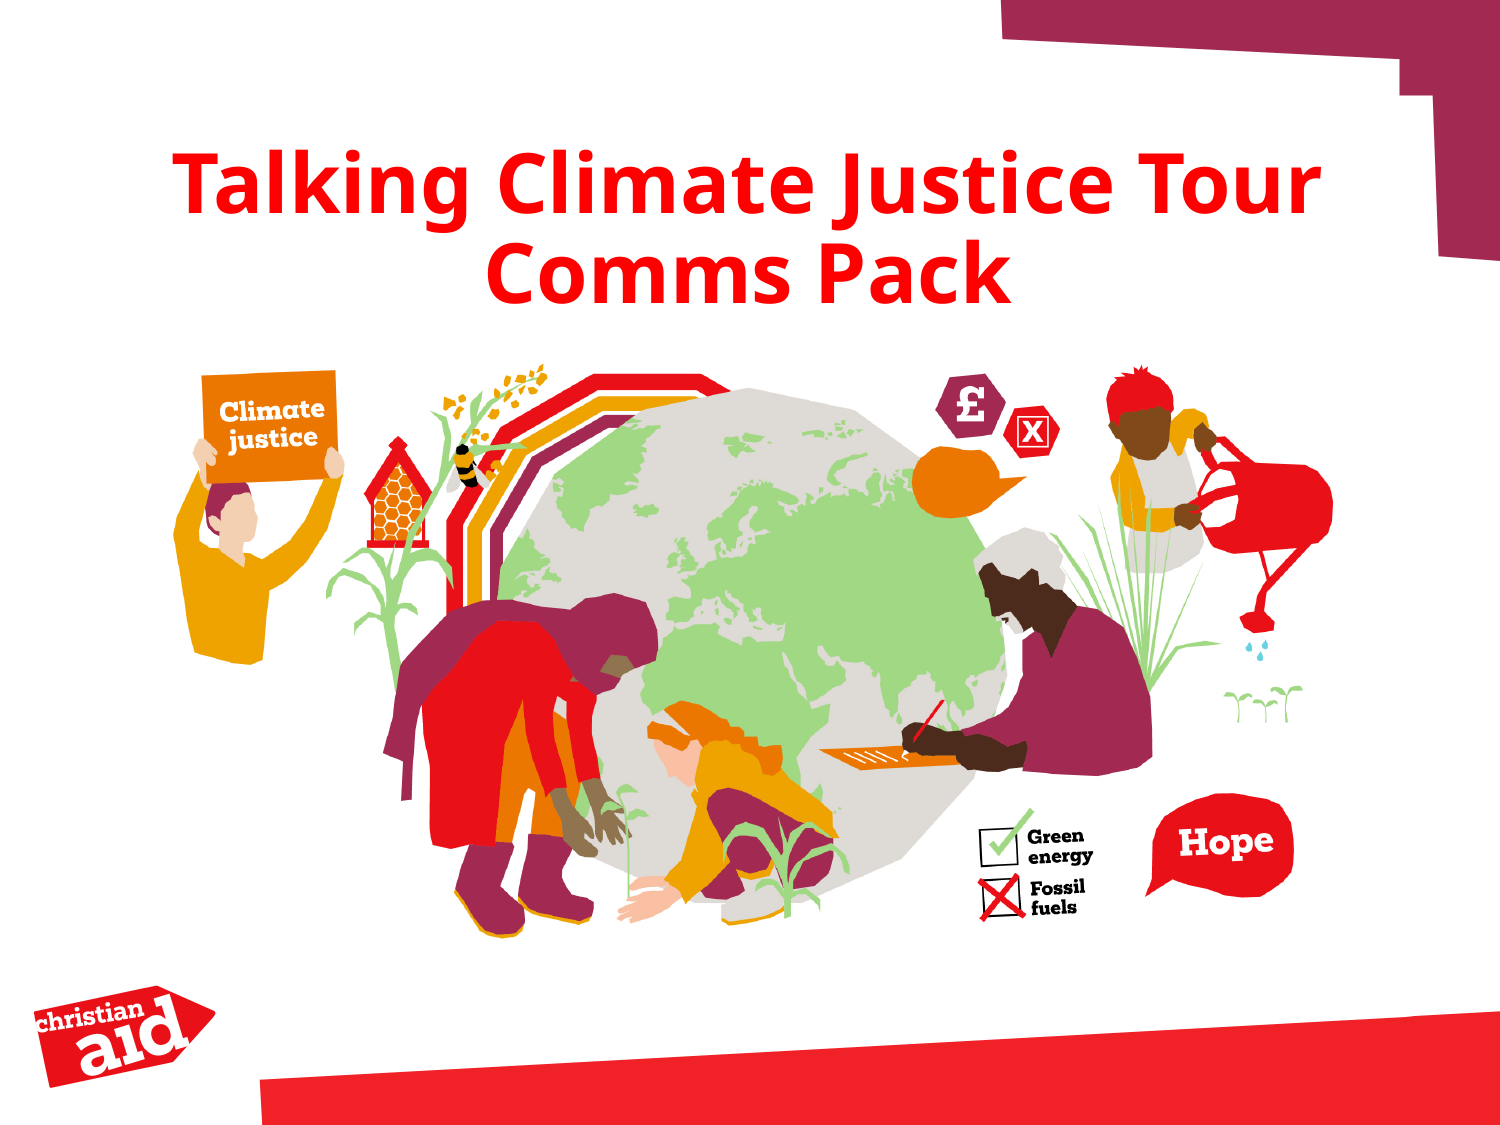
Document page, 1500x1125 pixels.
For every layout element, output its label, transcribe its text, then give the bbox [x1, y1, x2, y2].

title Talking Climate Justice Tour Comms Pack [105, 125, 1391, 338]
picture [0, 0, 1500, 1125]
